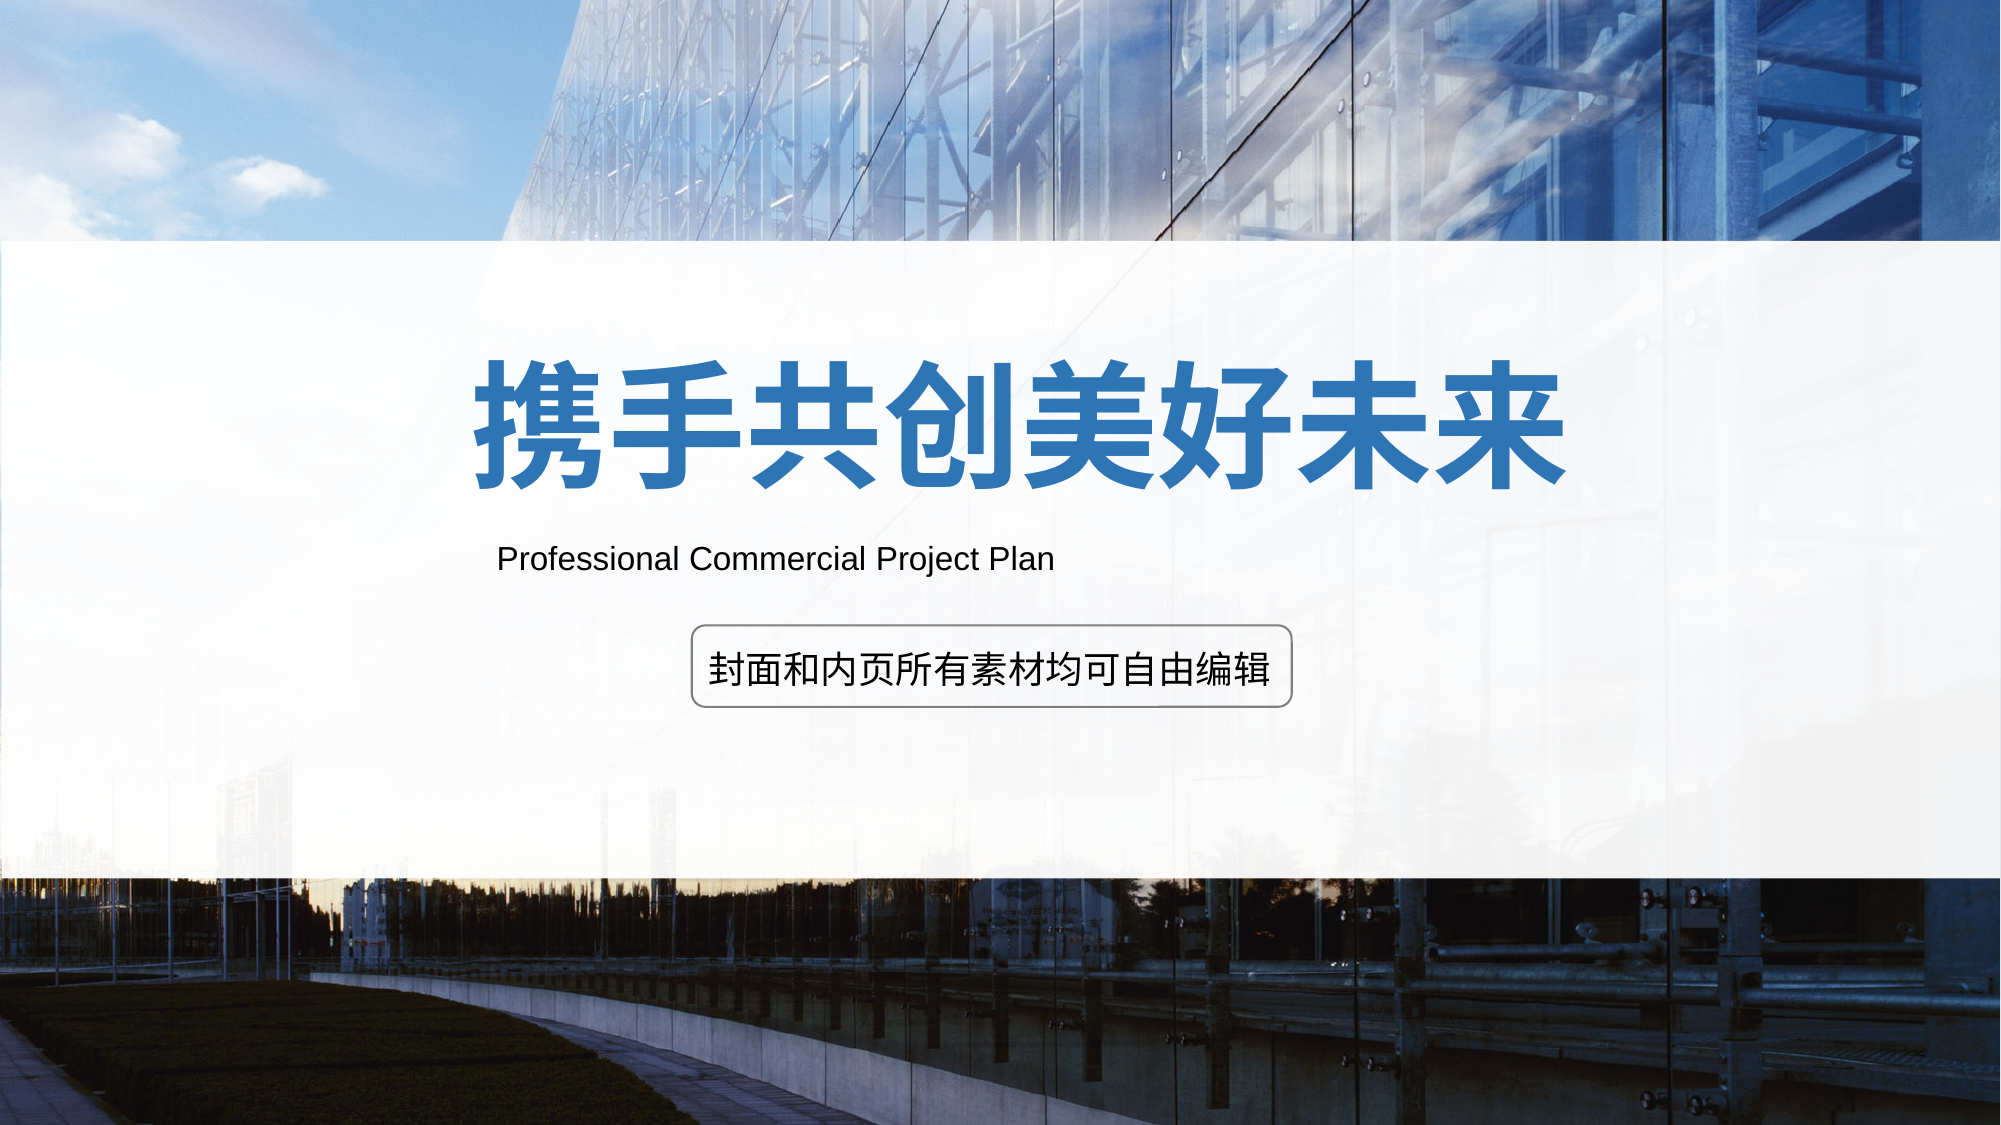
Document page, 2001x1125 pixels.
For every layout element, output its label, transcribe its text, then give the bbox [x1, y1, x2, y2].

text_box Professional Commercial Project Plan [481, 529, 1551, 585]
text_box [691, 625, 1294, 707]
text_box 携手共创美好未来 [456, 333, 1599, 513]
picture [0, 0, 2001, 1125]
text_box [0, 240, 2000, 879]
